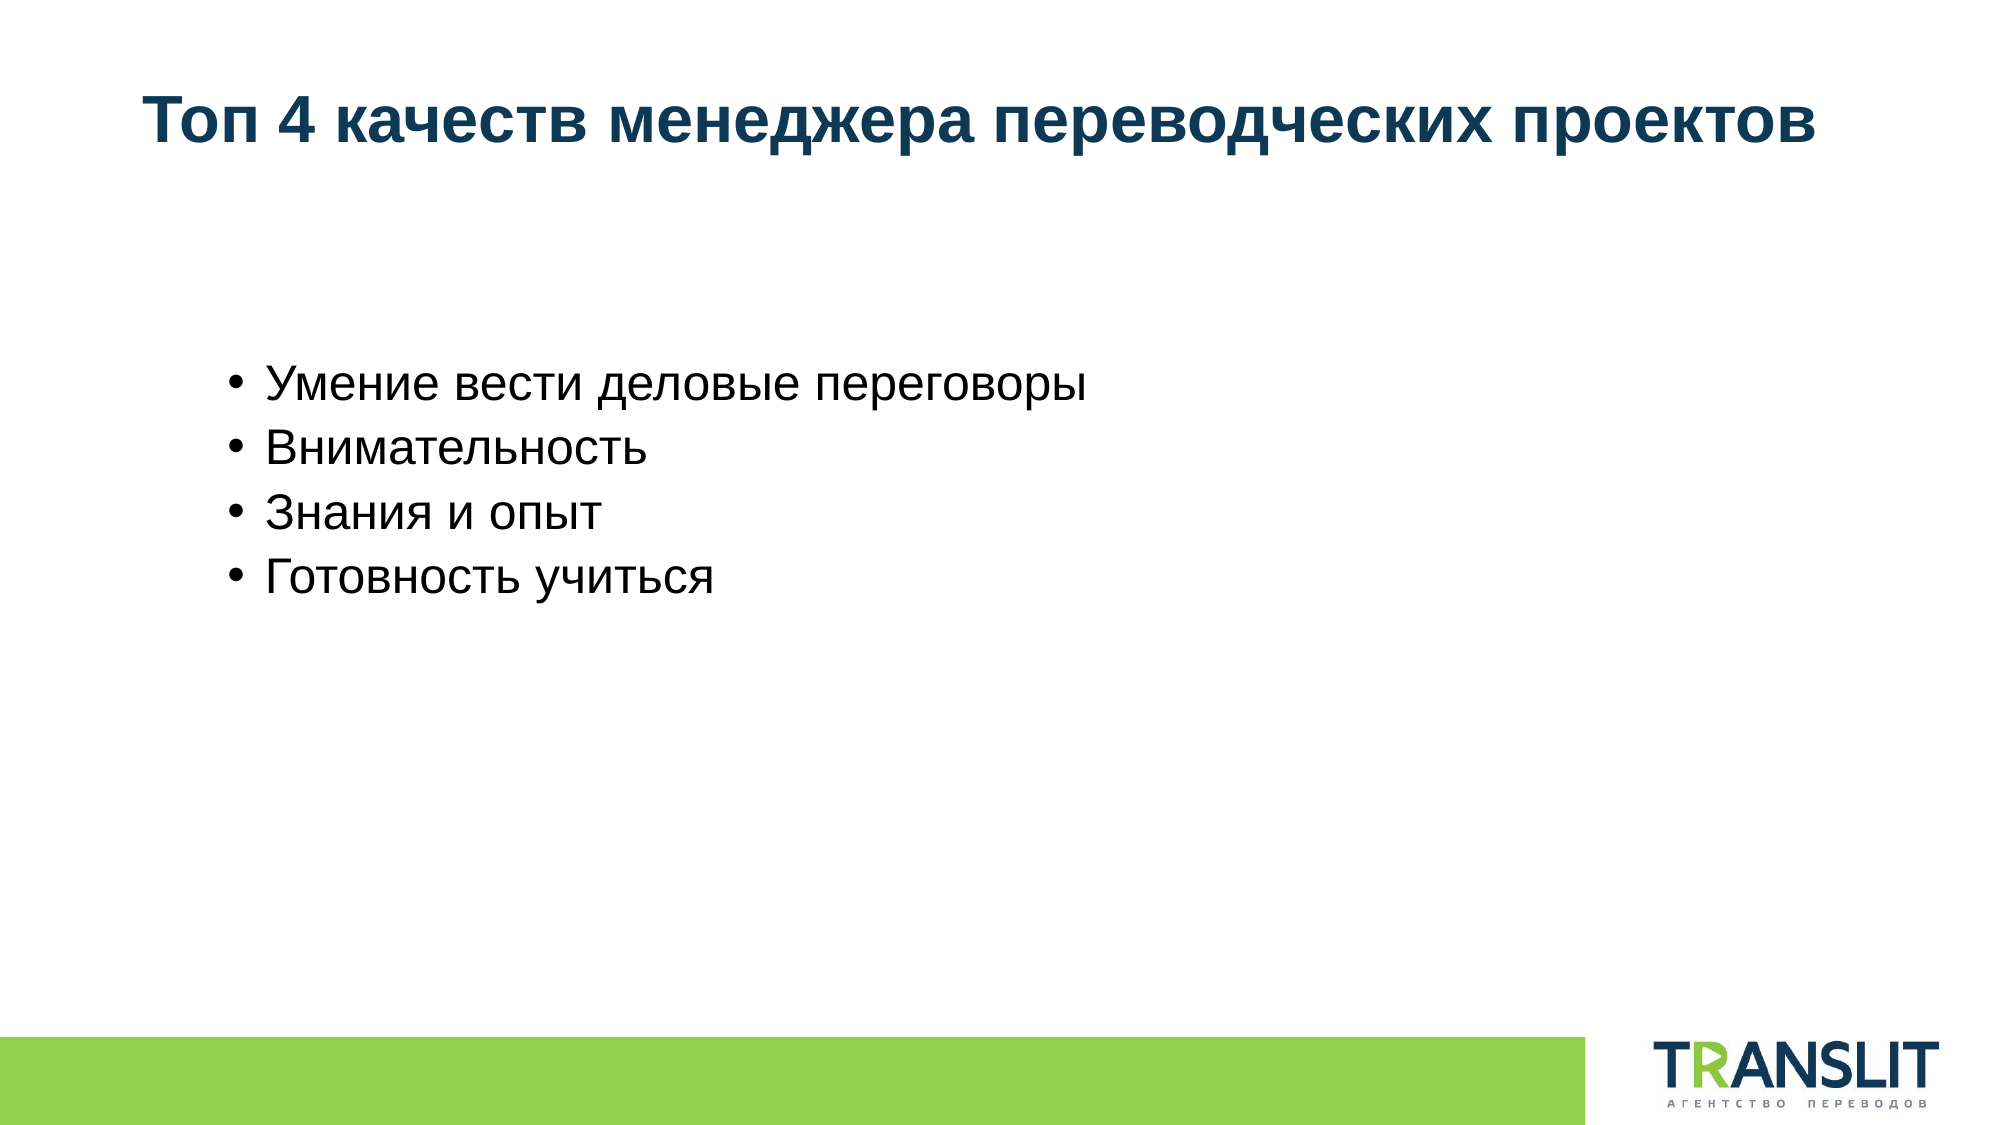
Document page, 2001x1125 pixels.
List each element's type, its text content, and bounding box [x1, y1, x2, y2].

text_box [0, 1028, 1955, 1125]
title Топ 4 качеств менеджера переводческих проектов [118, 46, 1844, 196]
list Умение вести деловые переговоры Внимательность Знания и опыт Готовность учиться [137, 299, 1863, 1014]
